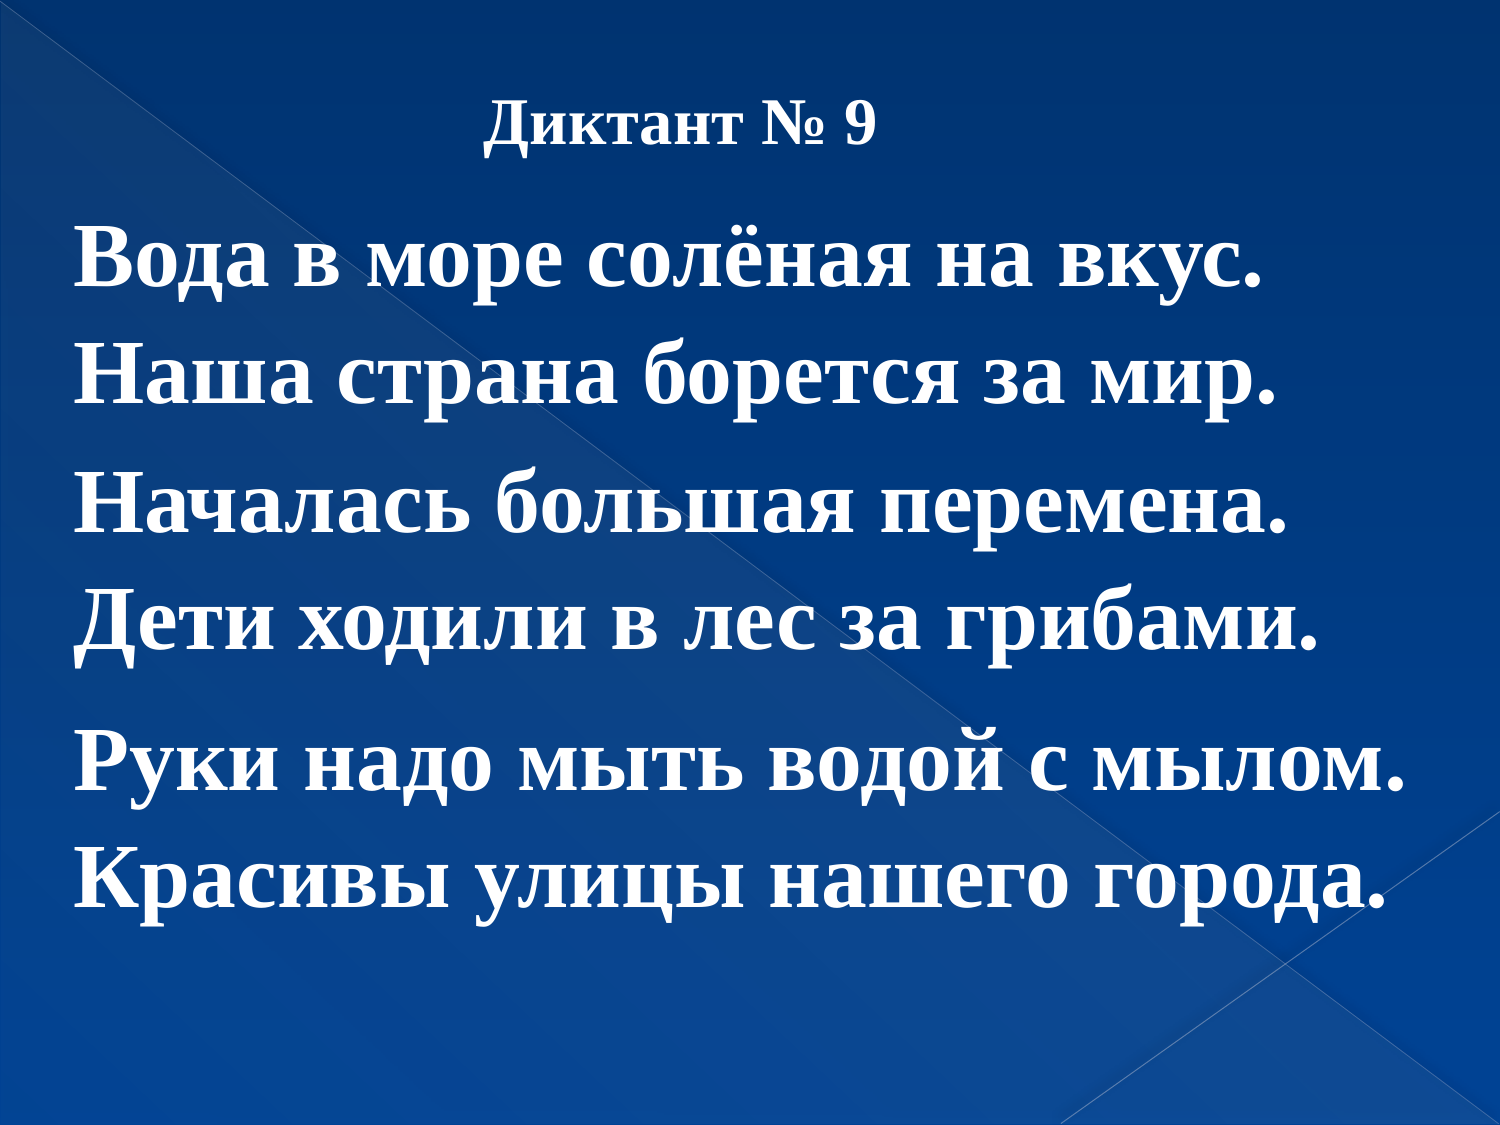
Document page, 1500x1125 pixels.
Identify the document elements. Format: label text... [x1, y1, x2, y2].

text_box Дети ходили в лес за грибами. [58, 550, 1500, 676]
text_box Диктант № 9 [468, 70, 926, 165]
text_box Наша страна борется за мир. [58, 304, 1465, 430]
text_box Руки надо мыть водой с мылом. [58, 691, 1465, 808]
text_box Началась большая перемена. [58, 433, 1442, 550]
text_box Вода в море солёная на вкус. [58, 187, 1442, 304]
text_box Красивы улицы нашего города. [58, 808, 1500, 934]
